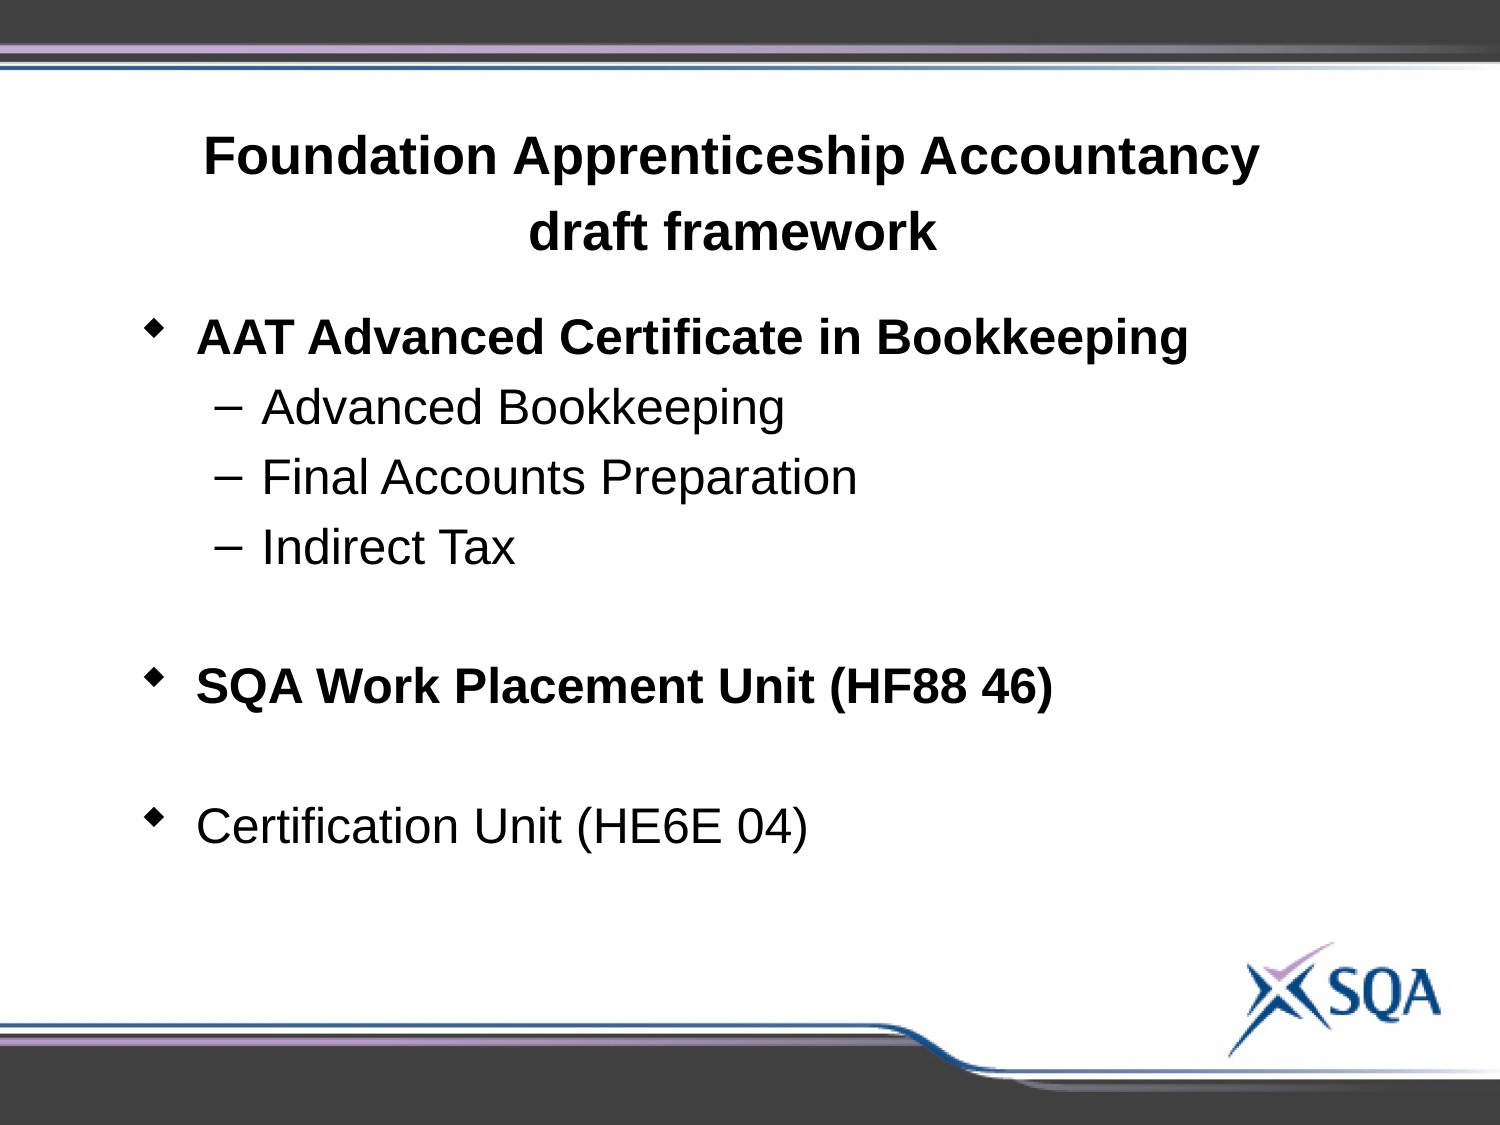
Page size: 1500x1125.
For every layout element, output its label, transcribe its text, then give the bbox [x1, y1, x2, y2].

text_box [76, 268, 1353, 988]
text_box Foundation Apprenticeship Accountancy draft framework [76, 113, 1390, 268]
text_box AAT Advanced Certificate in Bookkeeping Advanced Bookkeeping Final Accounts Preparation Indirect Tax SQA Work Placement Unit (HF88 46) Certification Unit (HE6E 04) [124, 296, 1342, 959]
picture [0, 0, 1500, 1125]
text_box [76, 89, 1427, 268]
